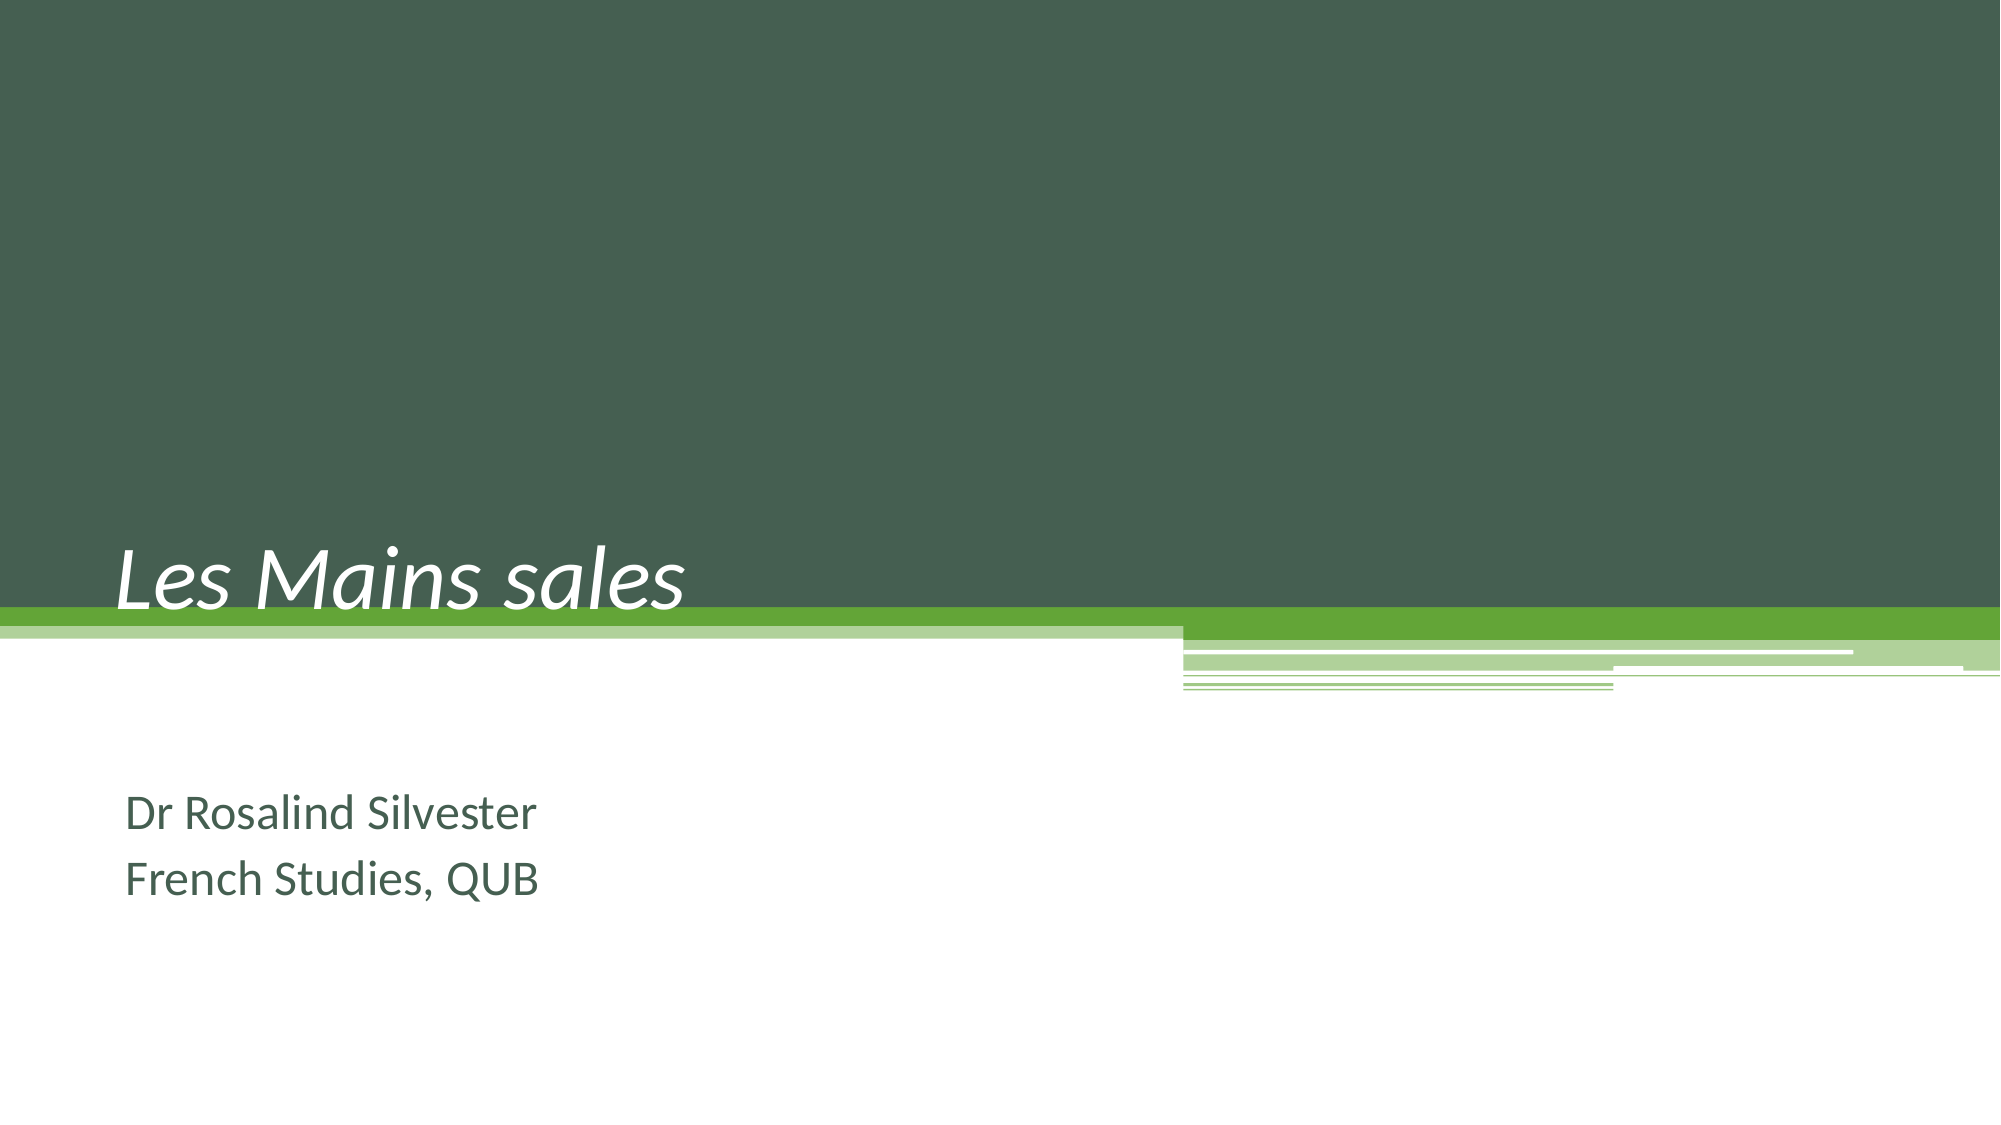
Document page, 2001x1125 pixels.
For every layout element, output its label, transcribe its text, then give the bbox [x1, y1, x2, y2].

subtitle Dr Rosalind Silvester French Studies, QUB [99, 639, 1184, 928]
title Les Mains sales [99, 394, 1950, 636]
